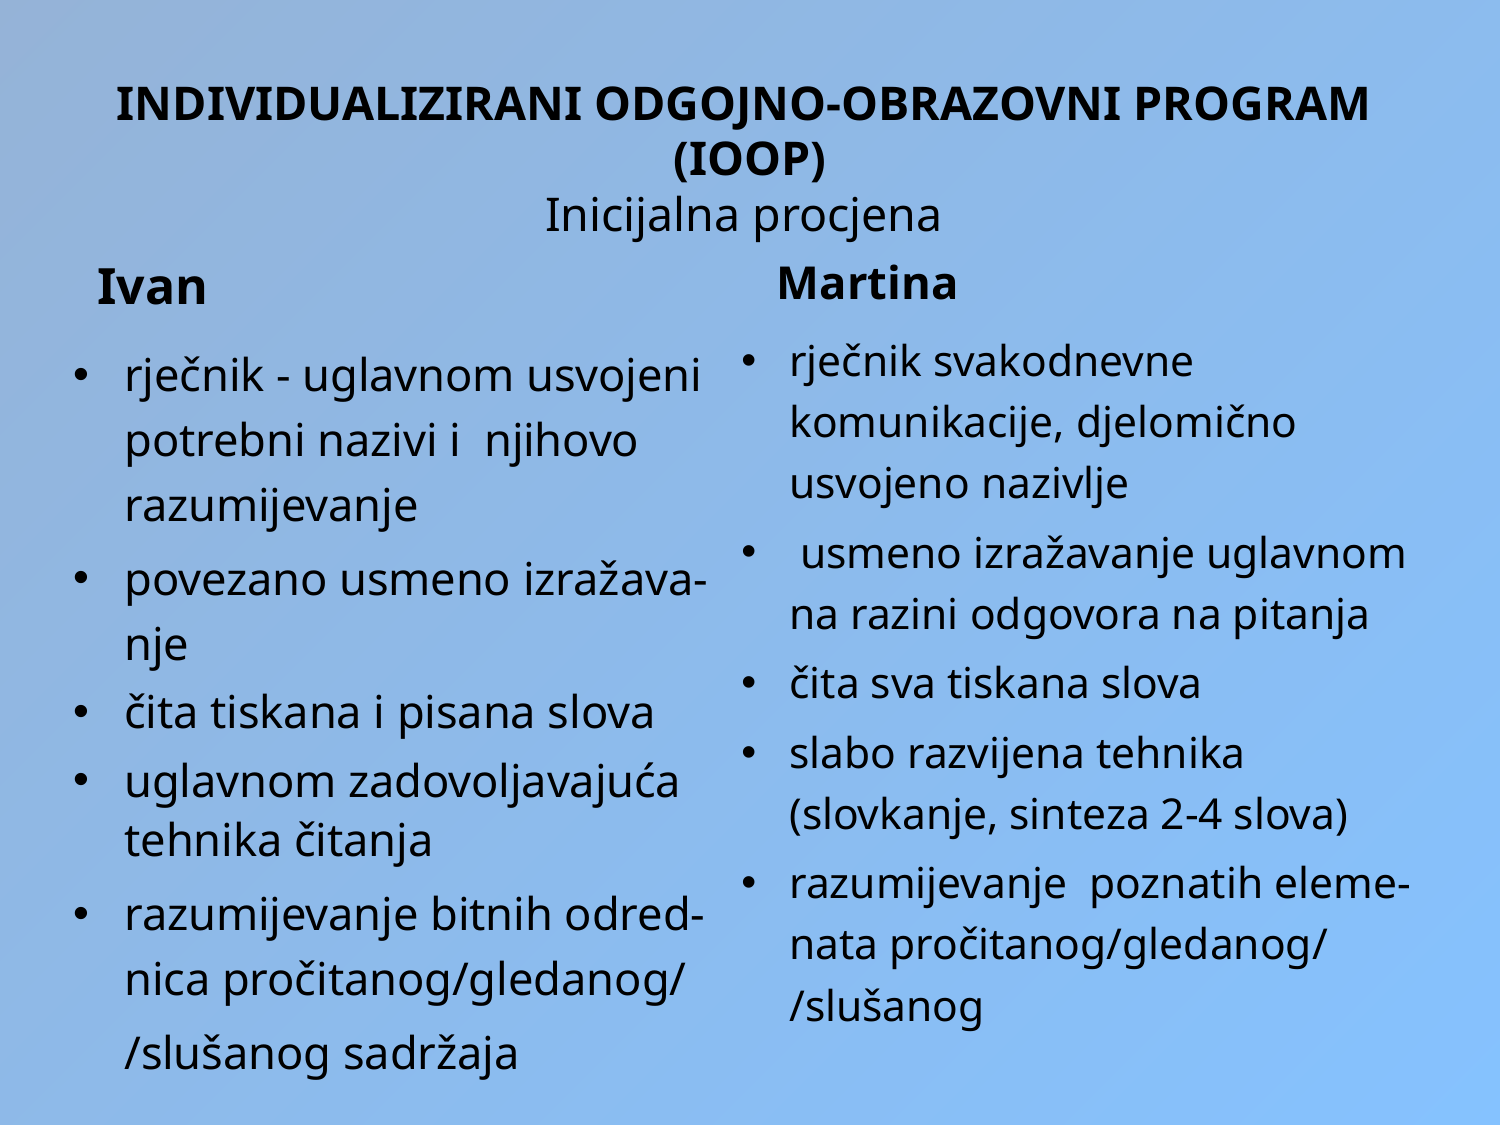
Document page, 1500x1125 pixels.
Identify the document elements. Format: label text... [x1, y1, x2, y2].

list Ivan [82, 246, 745, 322]
title INDIVIDUALIZIRANI ODGOJNO-OBRAZOVNI PROGRAM (IOOP) Inicijalna procjena [75, 45, 1425, 270]
list rječnik - uglavnom usvojeni potrebni nazivi i njihovo razumijevanje povezano usmeno izražava-nje čita tiskana i pisana slova uglavnom zadovoljavajuća tehnika čitanja razumijevanje bitnih odred-nica pročitanog/gledanog/ /slušanog sadržaja [58, 328, 750, 1097]
list Martina [761, 246, 1425, 316]
list rječnik svakodnevne komunikacije, djelomično usvojeno nazivlje usmeno izražavanje uglavnom na razini odgovora na pitanja čita sva tiskana slova slabo razvijena tehnika (slovkanje, sinteza 2-4 slova) razumijevanje poznatih eleme-nata pročitanog/gledanog/ /slušanog [726, 316, 1465, 1055]
